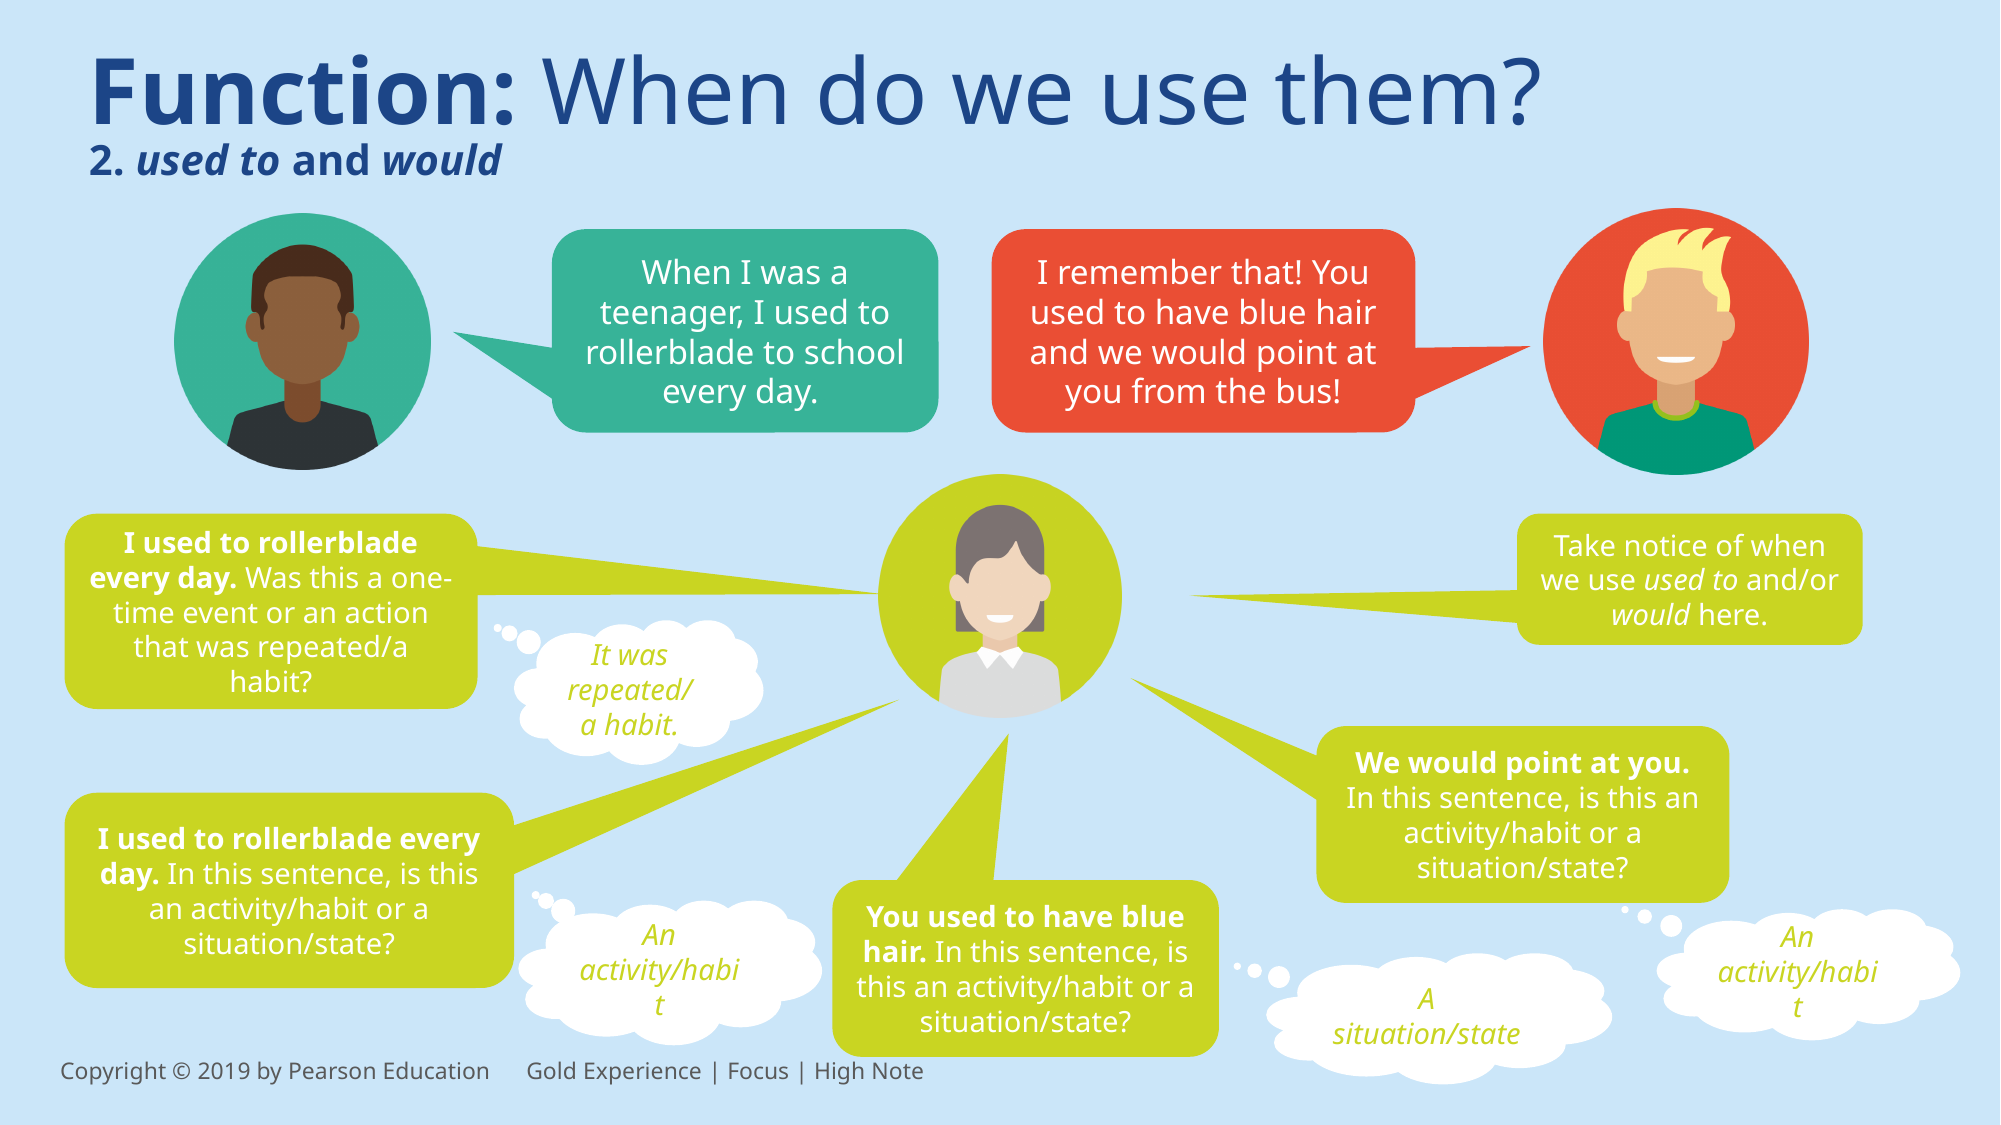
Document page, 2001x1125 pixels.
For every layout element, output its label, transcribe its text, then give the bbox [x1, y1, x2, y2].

text_box An activity/habit [518, 891, 823, 1040]
picture [1543, 208, 1810, 475]
title Function: When do we use them? [73, 37, 1863, 253]
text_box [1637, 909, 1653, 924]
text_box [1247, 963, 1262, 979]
text_box Take notice of when we use used to and/or would here. [1189, 513, 1863, 645]
footer Copyright © 2019 by Pearson Education Gold Experience | Focus | High Note [45, 1040, 1084, 1101]
text_box A situation/state [1266, 953, 1613, 1085]
text_box I used to rollerblade every day. Was this a one-time event or an action that was repeated/a habit? [64, 513, 872, 710]
list 2. used to and would [73, 132, 1590, 253]
picture [174, 213, 431, 470]
text_box You used to have blue hair. In this sentence, is this an activity/habit or a situation/state? [832, 733, 1219, 1057]
picture [877, 474, 1123, 719]
text_box When I was a teenager, I used to rollerblade to school every day. [452, 229, 939, 433]
text_box We would point at you. In this sentence, is this an activity/habit or a situation/state? [1130, 678, 1730, 903]
text_box An activity/habit [1656, 909, 1961, 1041]
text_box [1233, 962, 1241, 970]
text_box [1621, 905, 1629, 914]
text_box I used to rollerblade every day. In this sentence, is this an activity/habit or a situation/state? [64, 708, 872, 989]
text_box I remember that! You used to have blue hair and we would point at you from the bus! [991, 229, 1531, 433]
text_box It was repeated/a habit. [493, 620, 764, 765]
